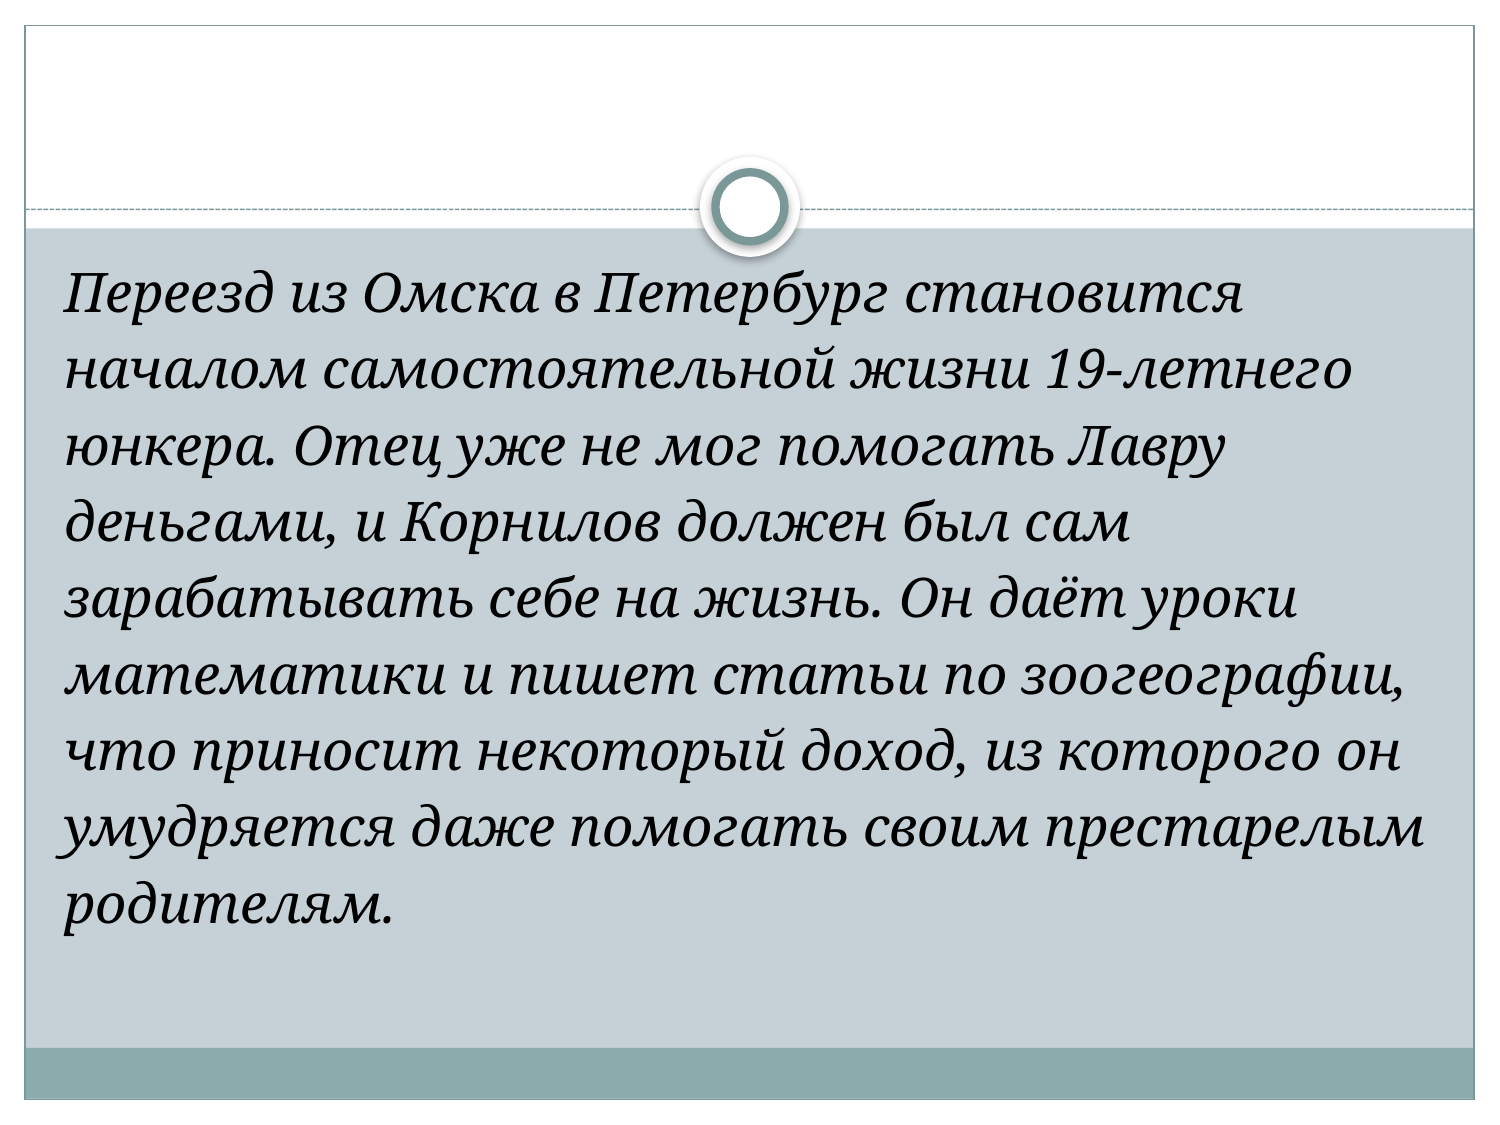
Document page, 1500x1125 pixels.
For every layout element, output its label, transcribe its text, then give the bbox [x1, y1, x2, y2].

list Переезд из Омска в Петербург становится началом самостоятельной жизни 19-летнего юнкера. Отец уже не мог помогать Лавру деньгами, и Корнилов должен был сам зарабатывать себе на жизнь. Он даёт уроки математики и пишет статьи по зоогеографии, что приносит некоторый доход, из которого он умудряется даже помогать своим престарелым родителям. [49, 250, 1445, 1001]
